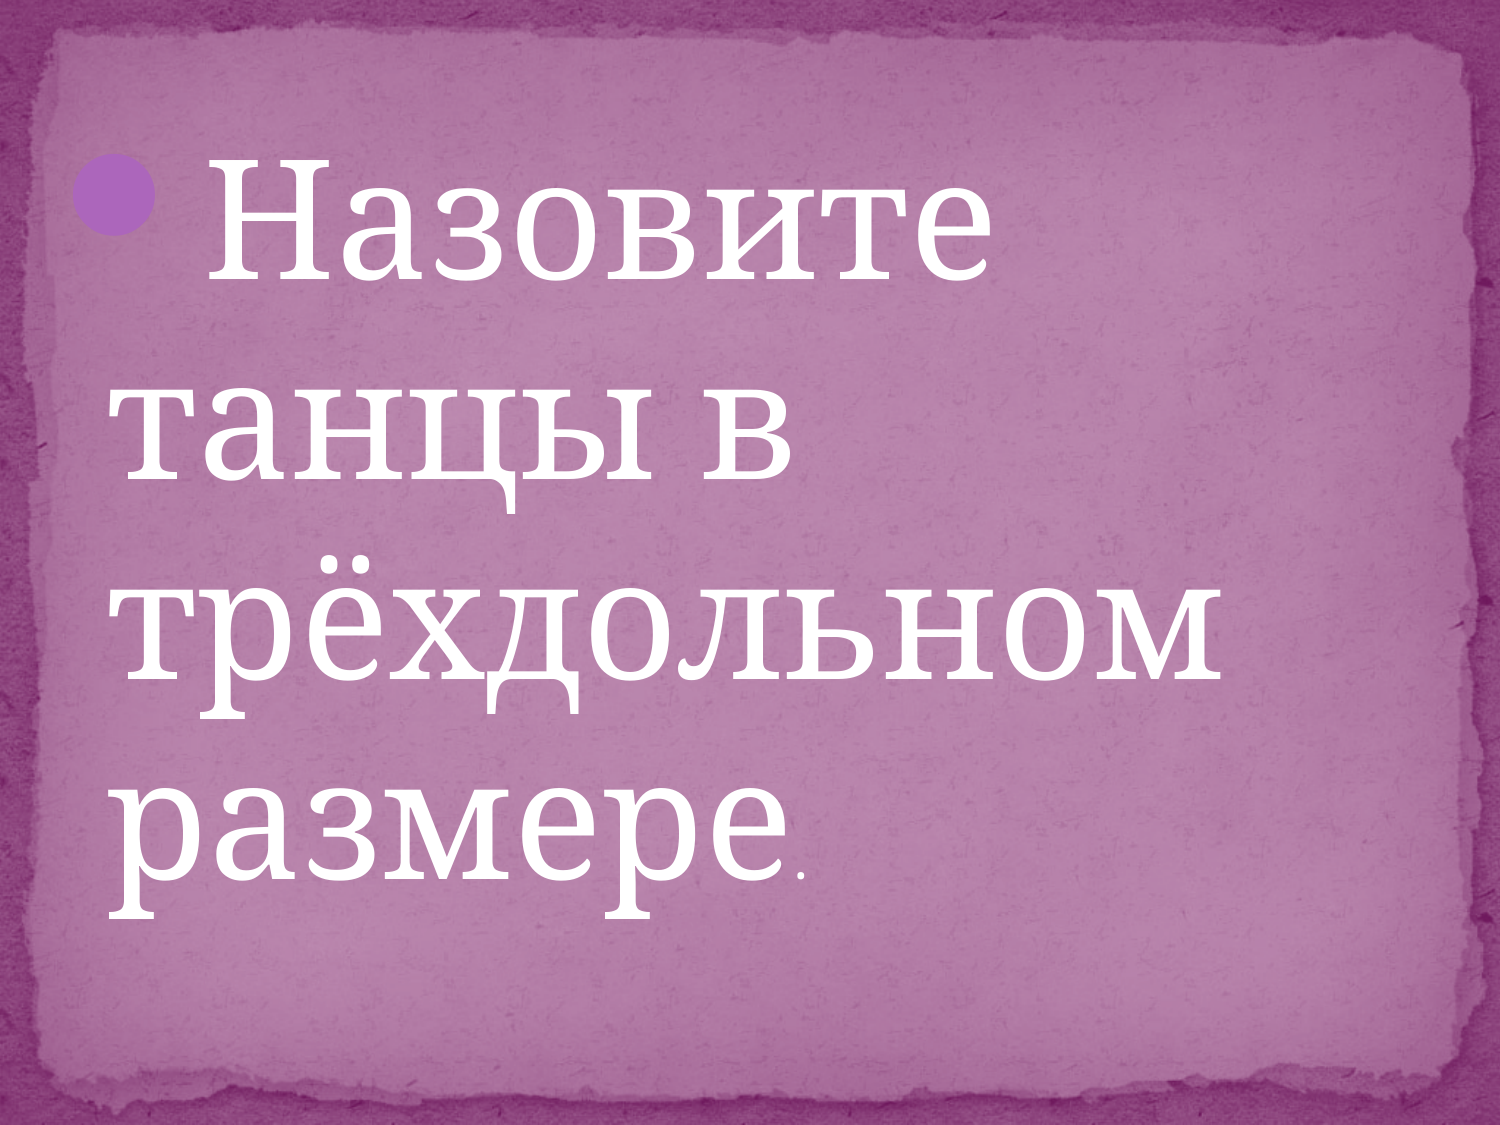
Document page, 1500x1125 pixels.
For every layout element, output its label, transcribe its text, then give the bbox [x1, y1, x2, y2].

list Назовите танцы в трёхдольном размере. [46, 105, 1430, 973]
